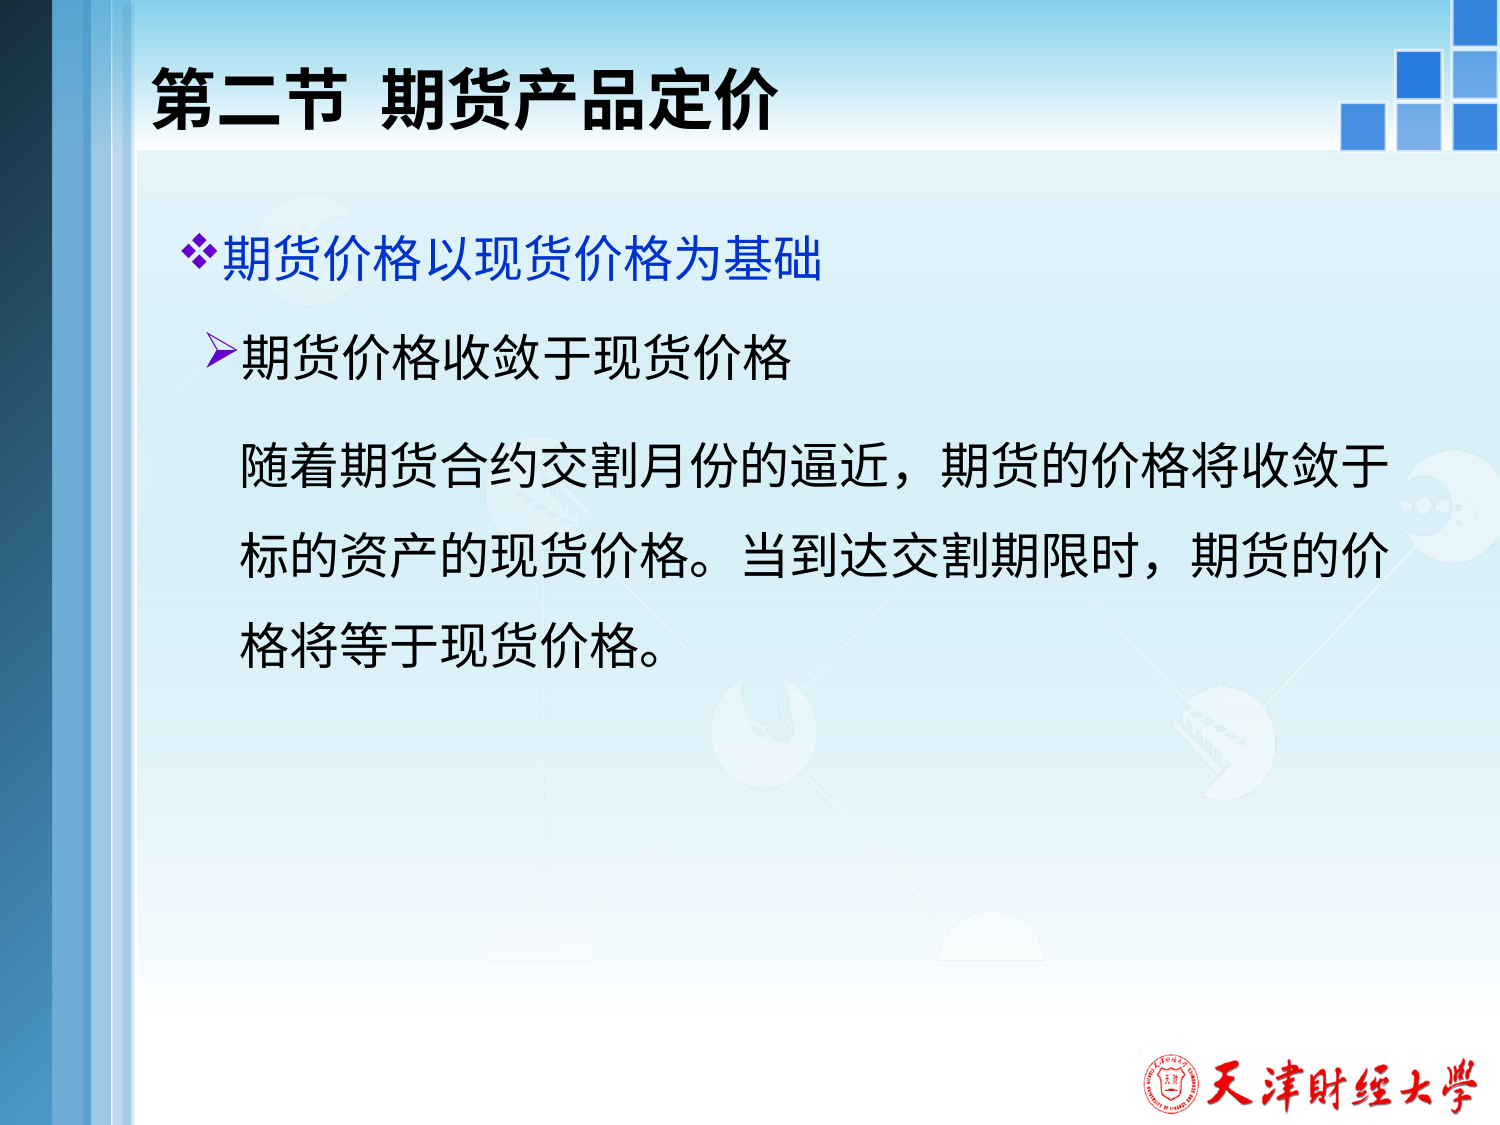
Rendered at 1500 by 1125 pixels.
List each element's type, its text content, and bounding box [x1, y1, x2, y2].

text_box 期货价格收敛于现货价格 [187, 319, 988, 395]
text_box 随着期货合约交割月份的逼近，期货的价格将收敛于标的资产的现货价格。当到达交割期限时，期货的价格将等于现货价格。 [224, 396, 1425, 682]
text_box 期货价格以现货价格为基础 [162, 219, 1013, 295]
title 第二节 期货产品定价 [134, 0, 1346, 198]
picture [1131, 1049, 1500, 1119]
picture [132, 150, 1500, 965]
